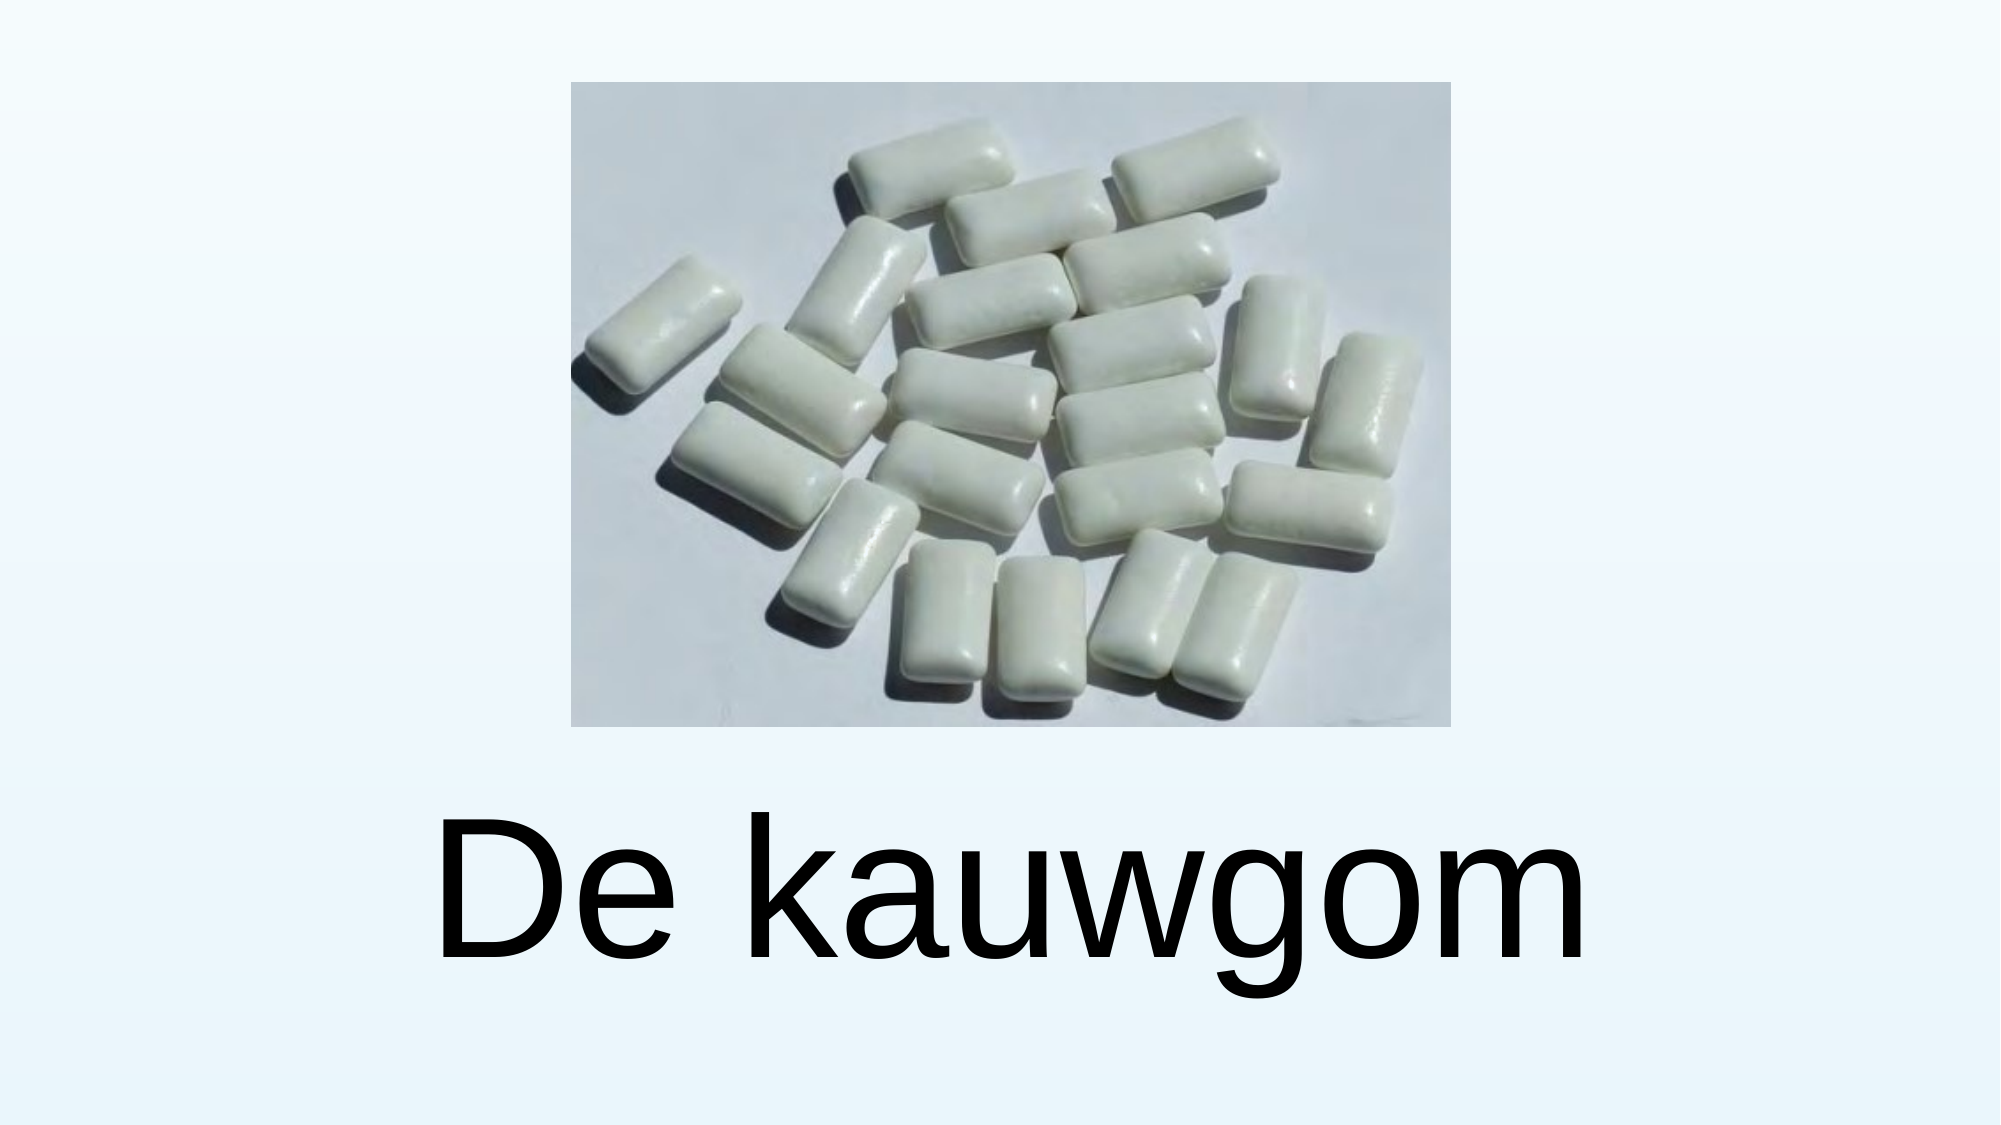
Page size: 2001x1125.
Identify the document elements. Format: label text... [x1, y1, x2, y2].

picture [570, 81, 1451, 728]
text_box De kauwgom [412, 749, 1610, 1005]
